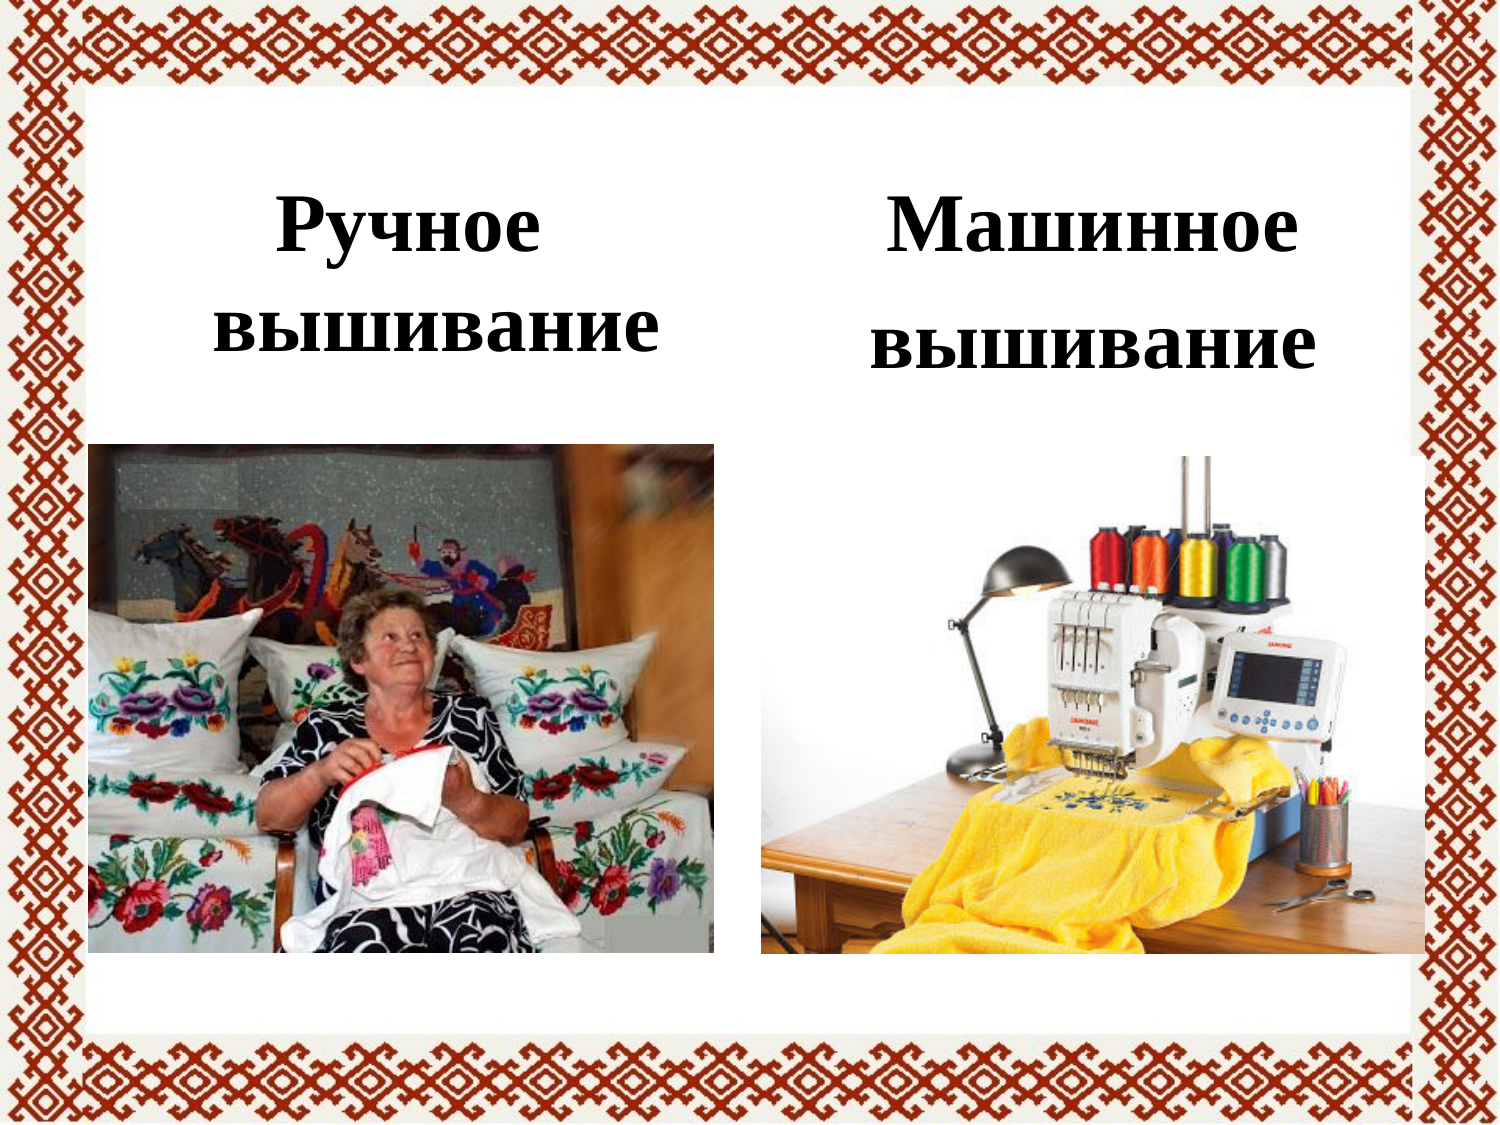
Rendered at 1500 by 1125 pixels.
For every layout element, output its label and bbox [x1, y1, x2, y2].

picture [0, 0, 1500, 1125]
list [88, 444, 714, 953]
list [761, 455, 1426, 954]
